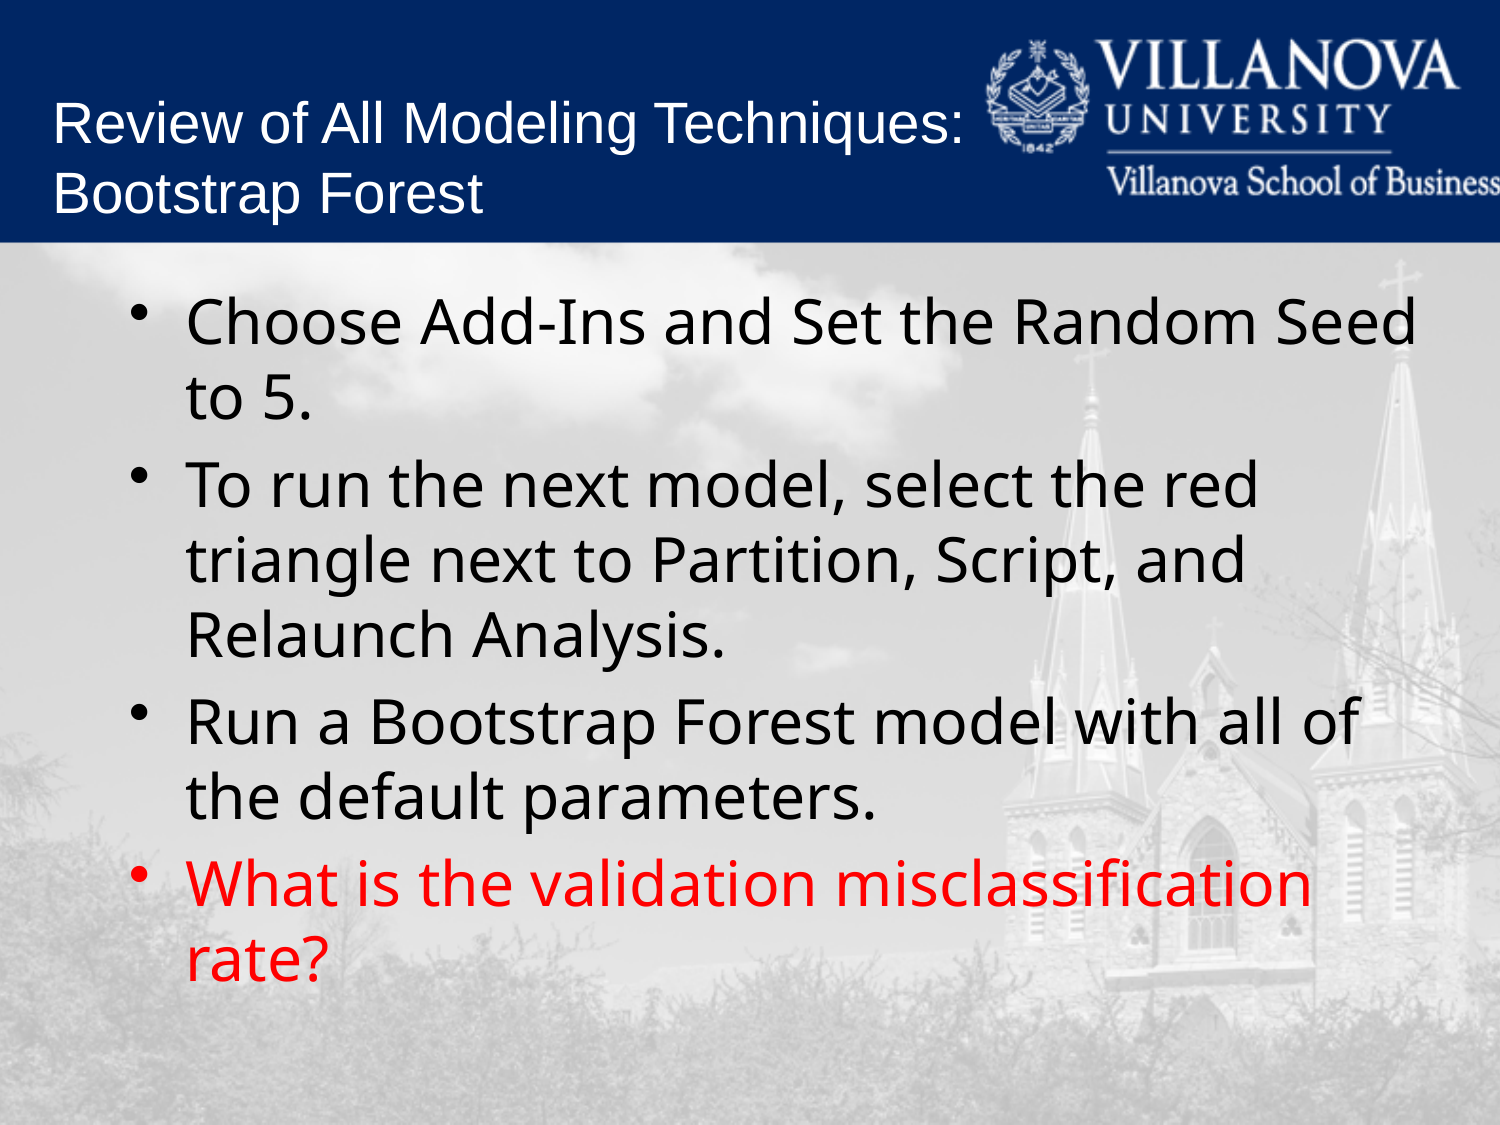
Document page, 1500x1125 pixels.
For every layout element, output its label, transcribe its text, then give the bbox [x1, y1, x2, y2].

text_box Review of All Modeling Techniques: Bootstrap Forest [37, 99, 1425, 233]
text_box Choose Add-Ins and Set the Random Seed to 5. To run the next model, select the red triangle next to Partition, Script, and Relaunch Analysis. Run a Bootstrap Forest model with all of the default parameters. What is the validation misclassification rate? [114, 274, 1452, 1025]
picture [0, 0, 1500, 1125]
